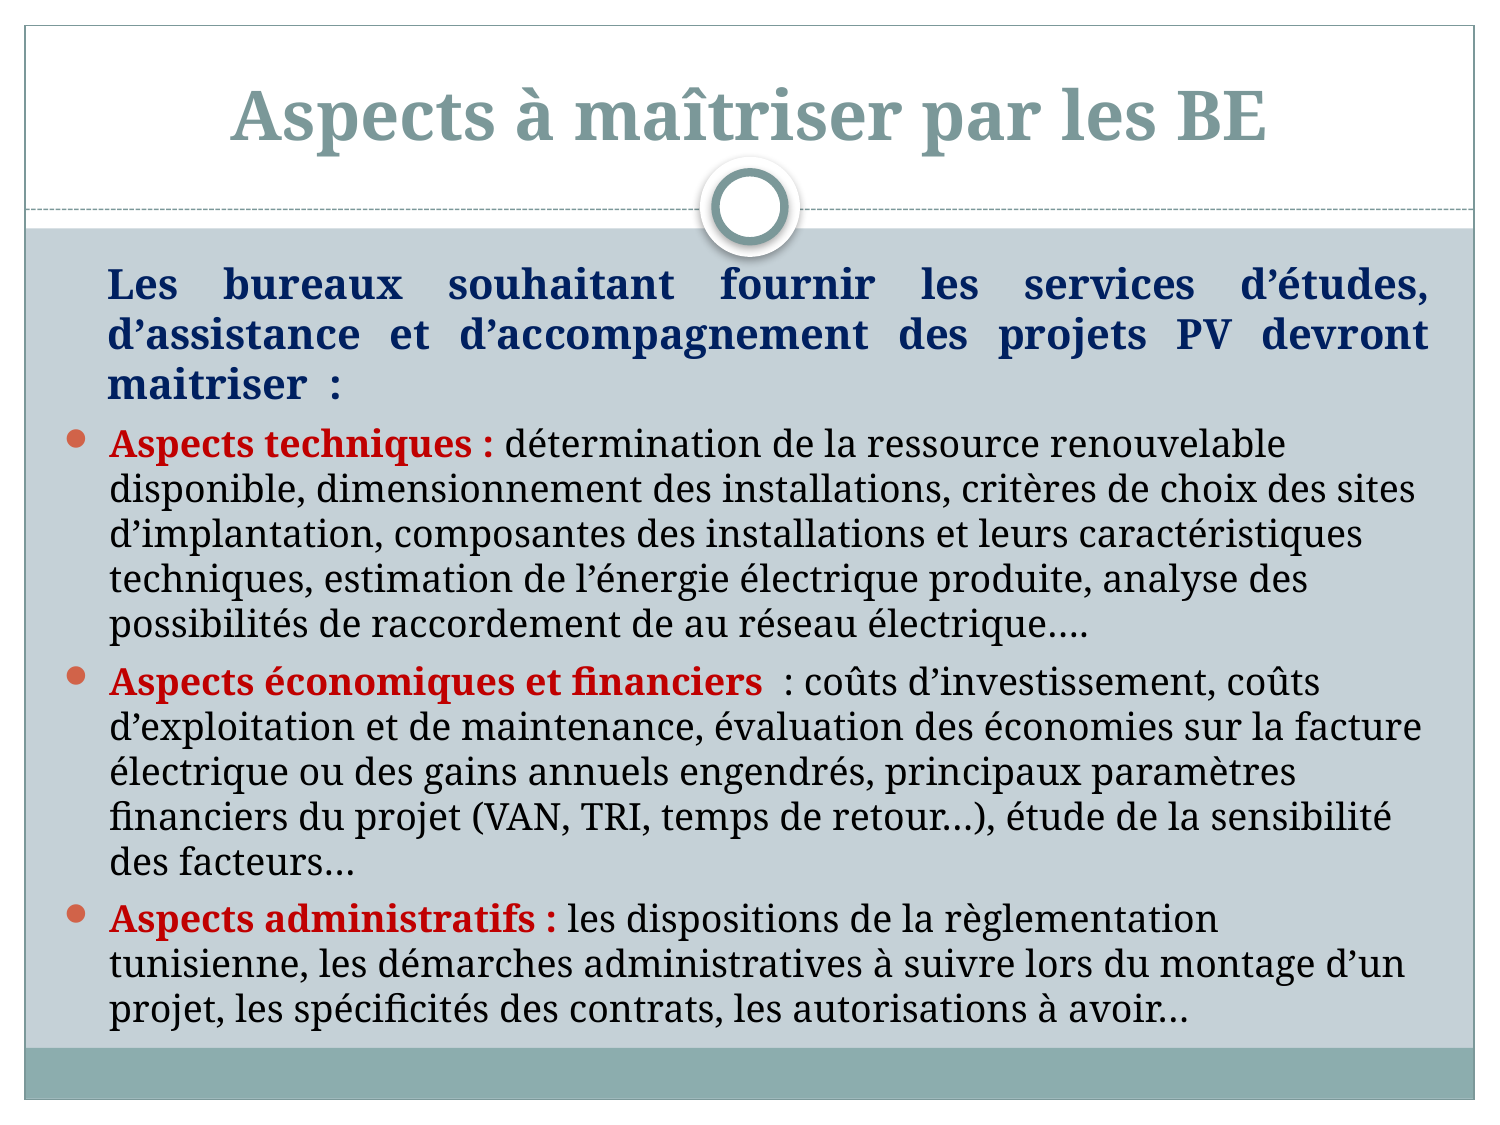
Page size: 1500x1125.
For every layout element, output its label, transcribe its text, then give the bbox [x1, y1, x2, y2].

list Les bureaux souhaitant fournir les services d’études, d’assistance et d’accompagnement des projets PV devront maitriser : Aspects techniques : détermination de la ressource renouvelable disponible, dimensionnement des installations, critères de choix des sites d’implantation, composantes des installations et leurs caractéristiques techniques, estimation de l’énergie électrique produite, analyse des possibilités de raccordement de au réseau électrique…. Aspects économiques et financiers : coûts d’investissement, coûts d’exploitation et de maintenance, évaluation des économies sur la facture électrique ou des gains annuels engendrés, principaux paramètres financiers du projet (VAN, TRI, temps de retour…), étude de la sensibilité des facteurs… Aspects administratifs : les dispositions de la règlementation tunisienne, les démarches administratives à suivre lors du montage d’un projet, les spécificités des contrats, les autorisations à avoir… [49, 250, 1445, 1059]
title Aspects à maîtriser par les BE [49, 37, 1450, 162]
